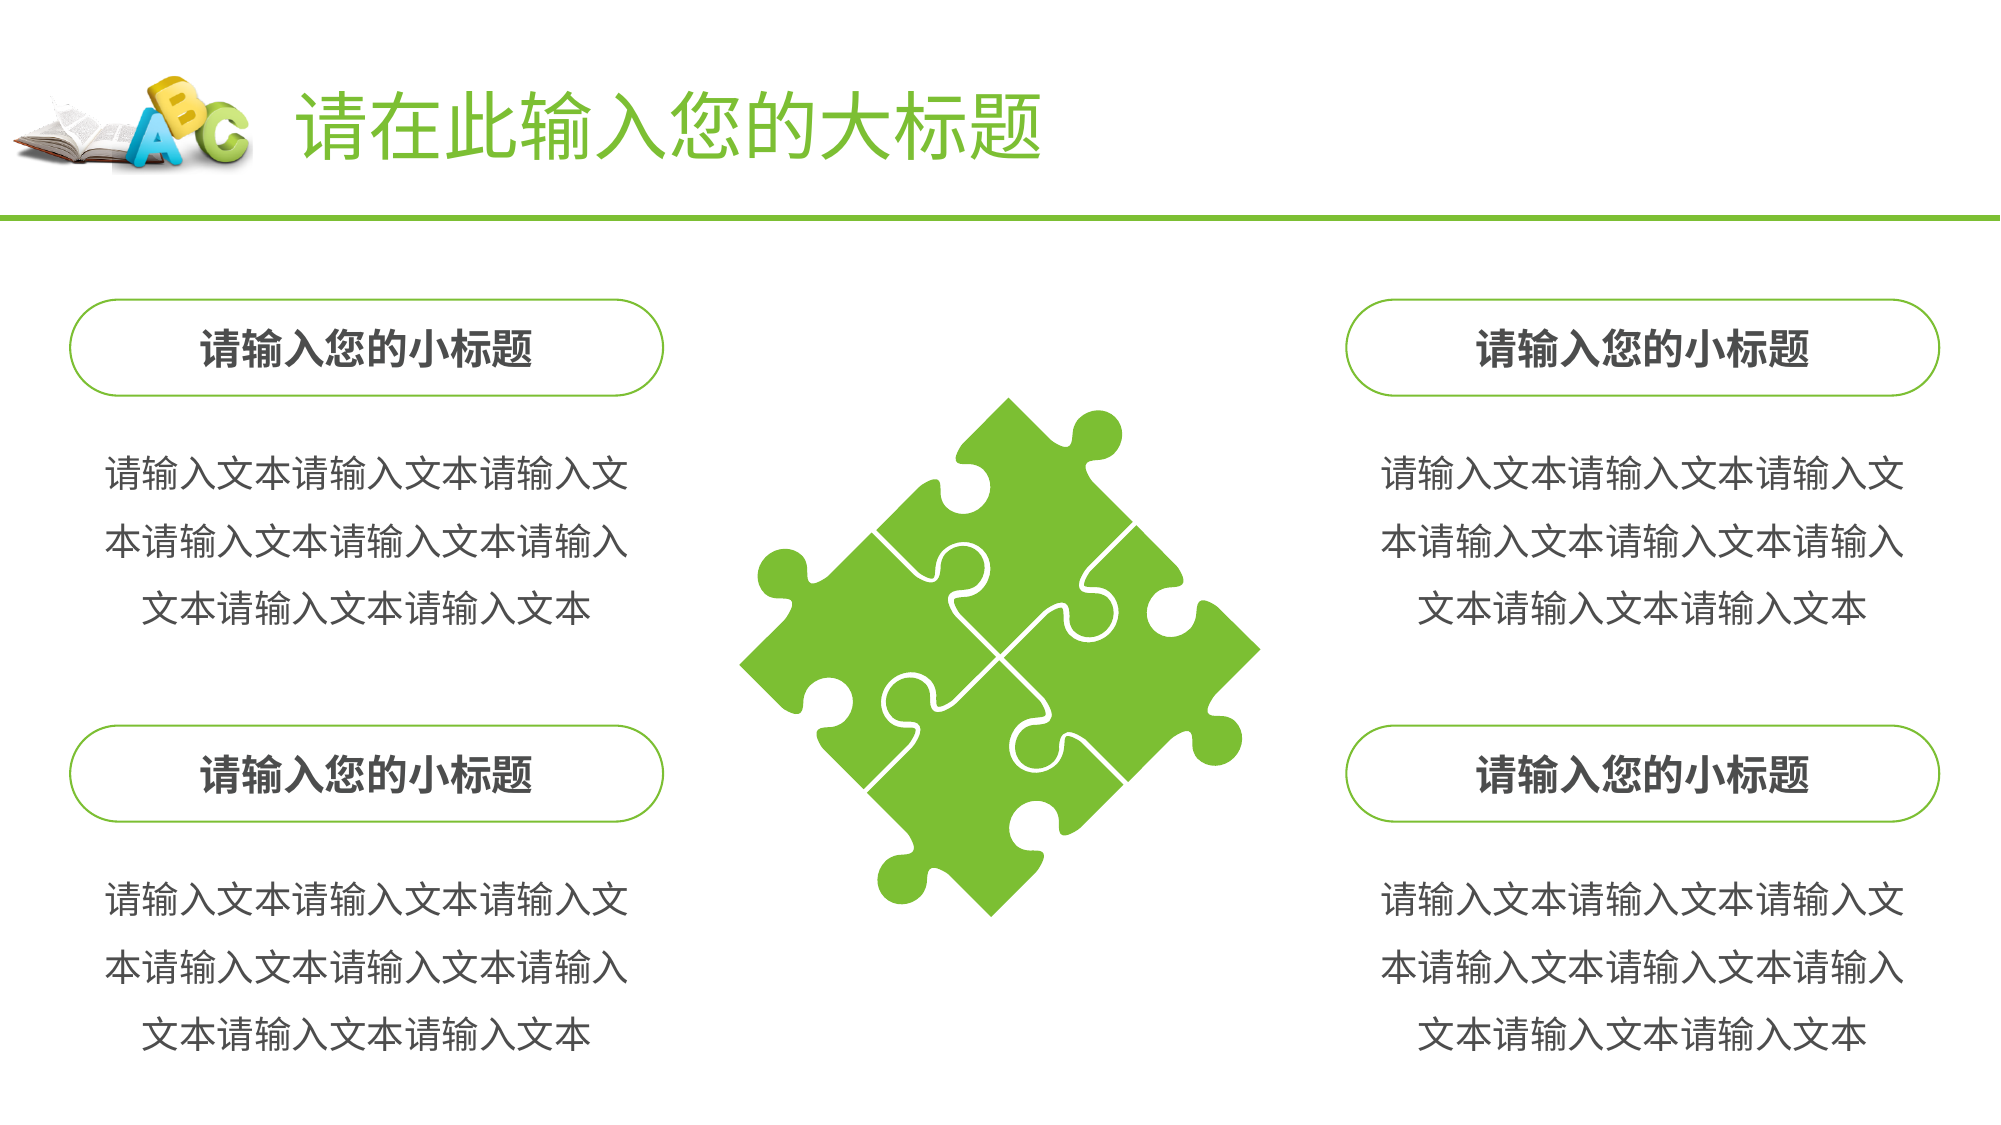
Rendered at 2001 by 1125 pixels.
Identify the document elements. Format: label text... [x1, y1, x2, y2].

text_box 请输入您的小标题 [69, 298, 665, 397]
text_box 请输入文本请输入文本请输入文本请输入文本请输入文本请输入文本请输入文本请输入文本 [1355, 830, 1930, 1081]
text_box 请输入您的小标题 [1345, 724, 1941, 823]
text_box 请输入文本请输入文本请输入文本请输入文本请输入文本请输入文本请输入文本请输入文本 [79, 404, 654, 655]
picture [13, 72, 262, 175]
text_box 请输入您的小标题 [69, 724, 665, 823]
text_box 请输入您的小标题 [1345, 298, 1941, 397]
title 请在此输入您的大标题 [278, 60, 1821, 200]
text_box 请输入文本请输入文本请输入文本请输入文本请输入文本请输入文本请输入文本请输入文本 [1355, 404, 1930, 655]
text_box 请输入文本请输入文本请输入文本请输入文本请输入文本请输入文本请输入文本请输入文本 [79, 830, 654, 1081]
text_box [744, 407, 1256, 907]
